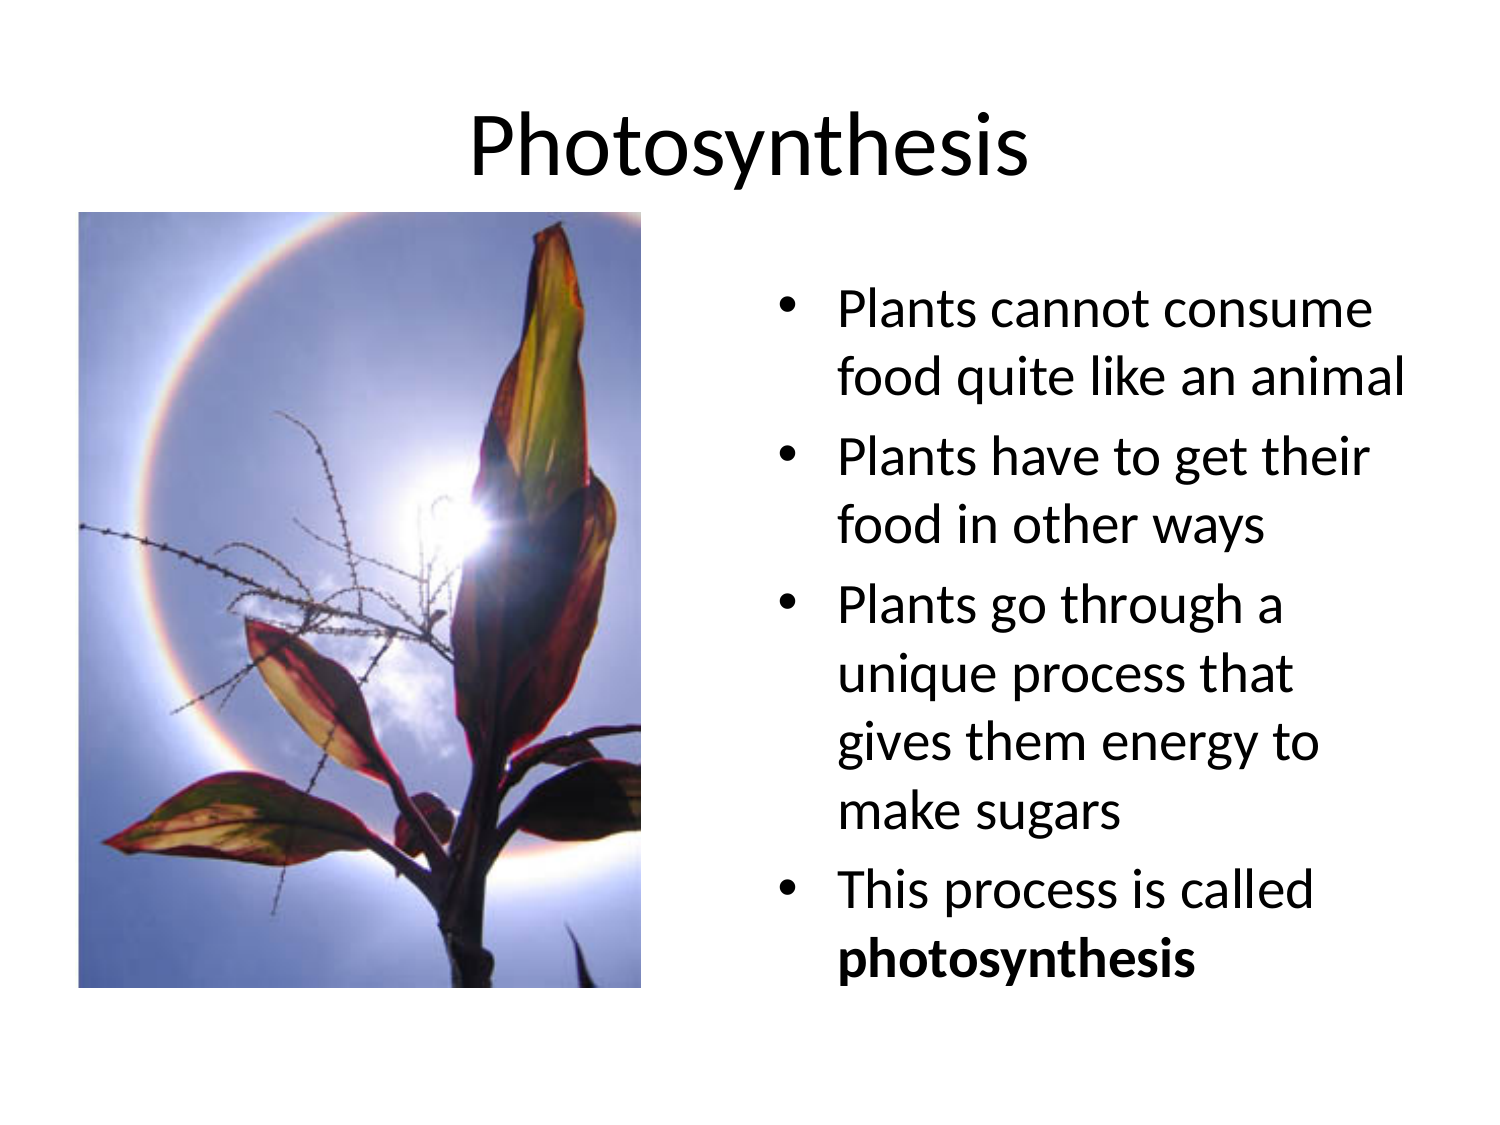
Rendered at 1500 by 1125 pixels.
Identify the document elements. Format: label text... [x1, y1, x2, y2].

picture [74, 212, 642, 988]
list Plants cannot consume food quite like an animal Plants have to get their food in other ways Plants go through a unique process that gives them energy to make sugars This process is called photosynthesis [762, 262, 1425, 1005]
title Photosynthesis [75, 45, 1425, 233]
